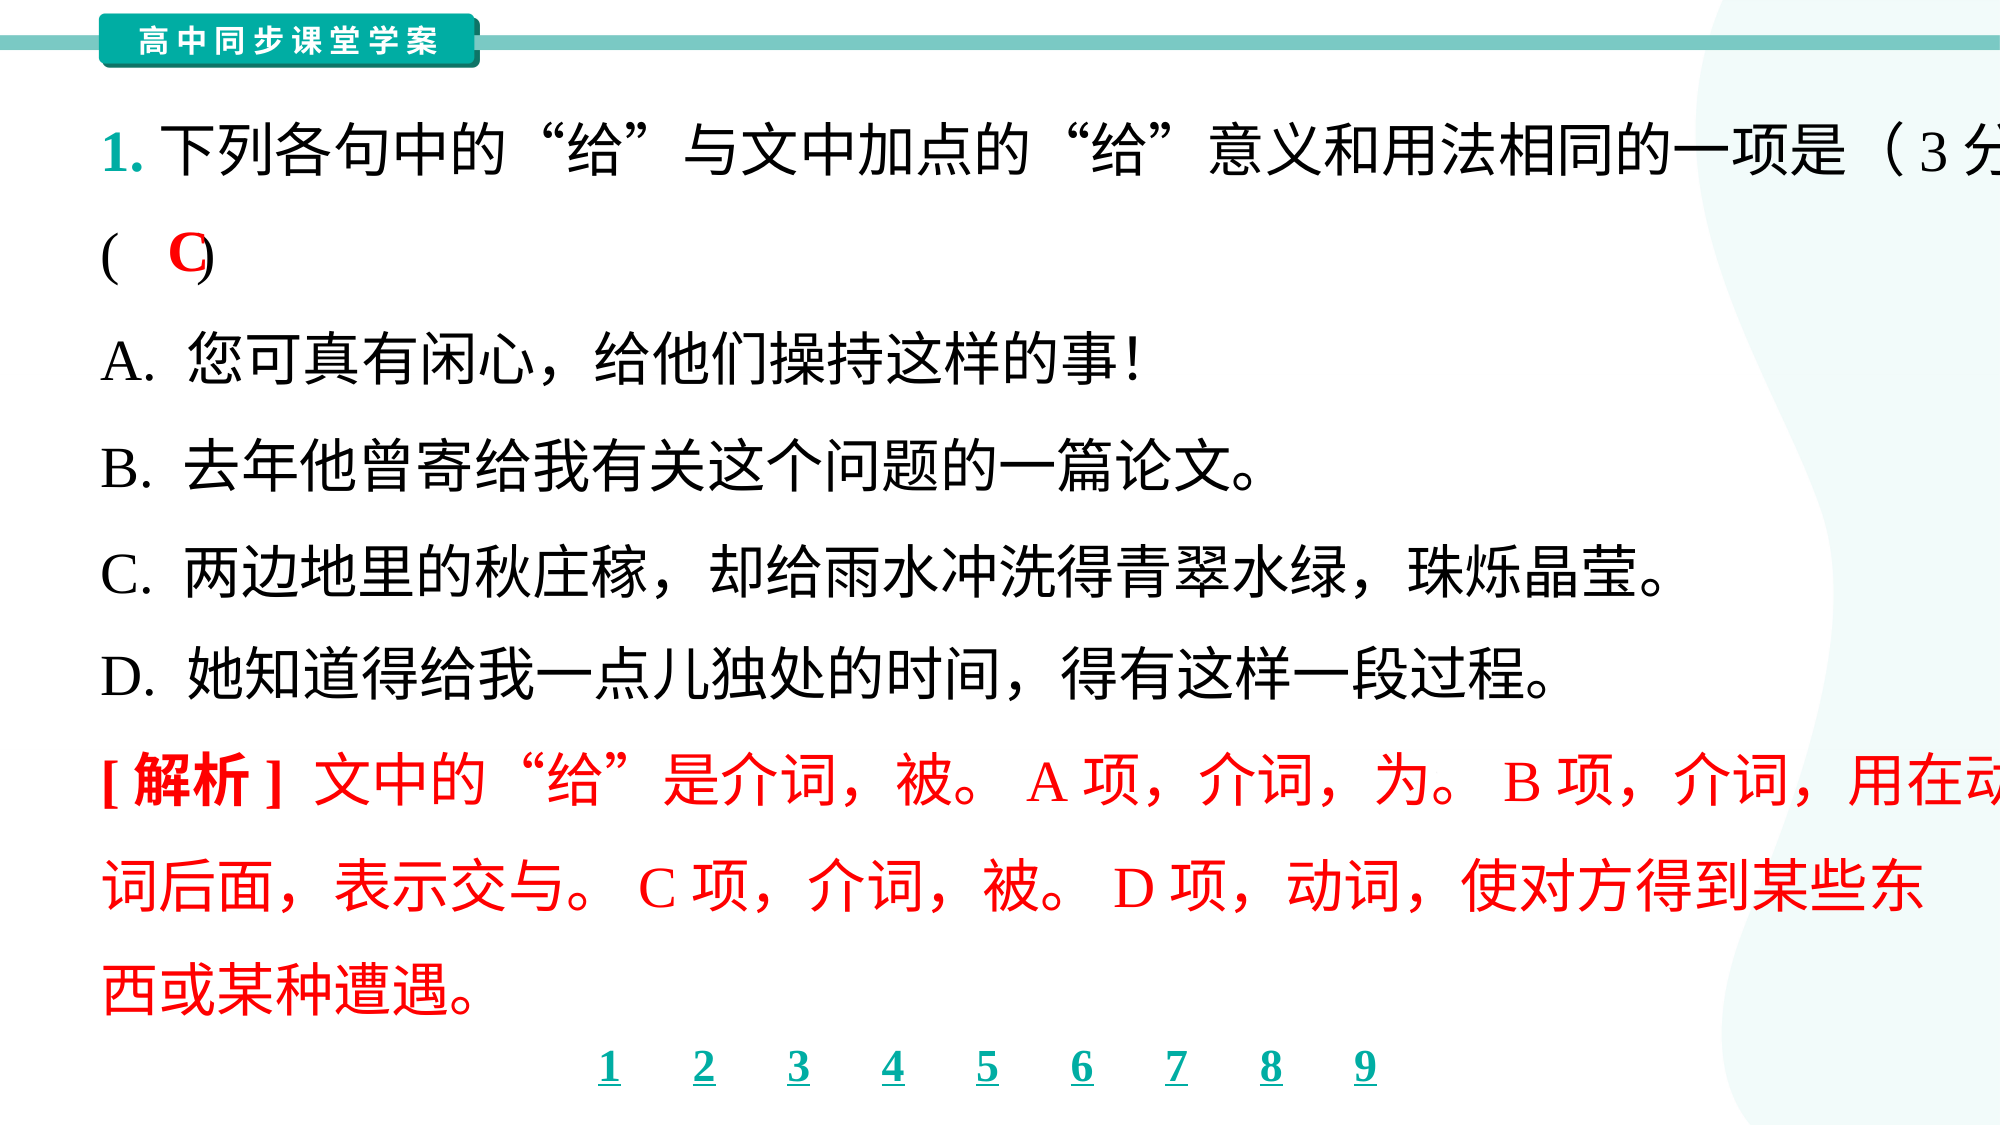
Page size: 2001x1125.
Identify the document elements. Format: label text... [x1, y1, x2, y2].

text_box 1.下列各句中的“给”与文中加点的“给”意义和用法相同的一项是（3分） ( ) [100, 76, 1899, 274]
text_box C [145, 180, 231, 273]
text_box [解析] 文中的“给”是介词，被。A项，介词，为。B项，介词，用在动 词后面，表示交与。C项，介词，被。D项，动词，使对方得到某些东 西或某种遭遇。 [100, 706, 1899, 1013]
picture [0, 0, 2000, 1125]
text_box A. 您可真有闲心，给他们操持这样的事！ B. 去年他曾寄给我有关这个问题的一篇论文。 C. 两边地里的秋庄稼，却给雨水冲洗得青翠水绿，珠烁晶莹。 D. 她知道得给我一点儿独处的时间，得有这样一段过程。 [100, 286, 1899, 696]
